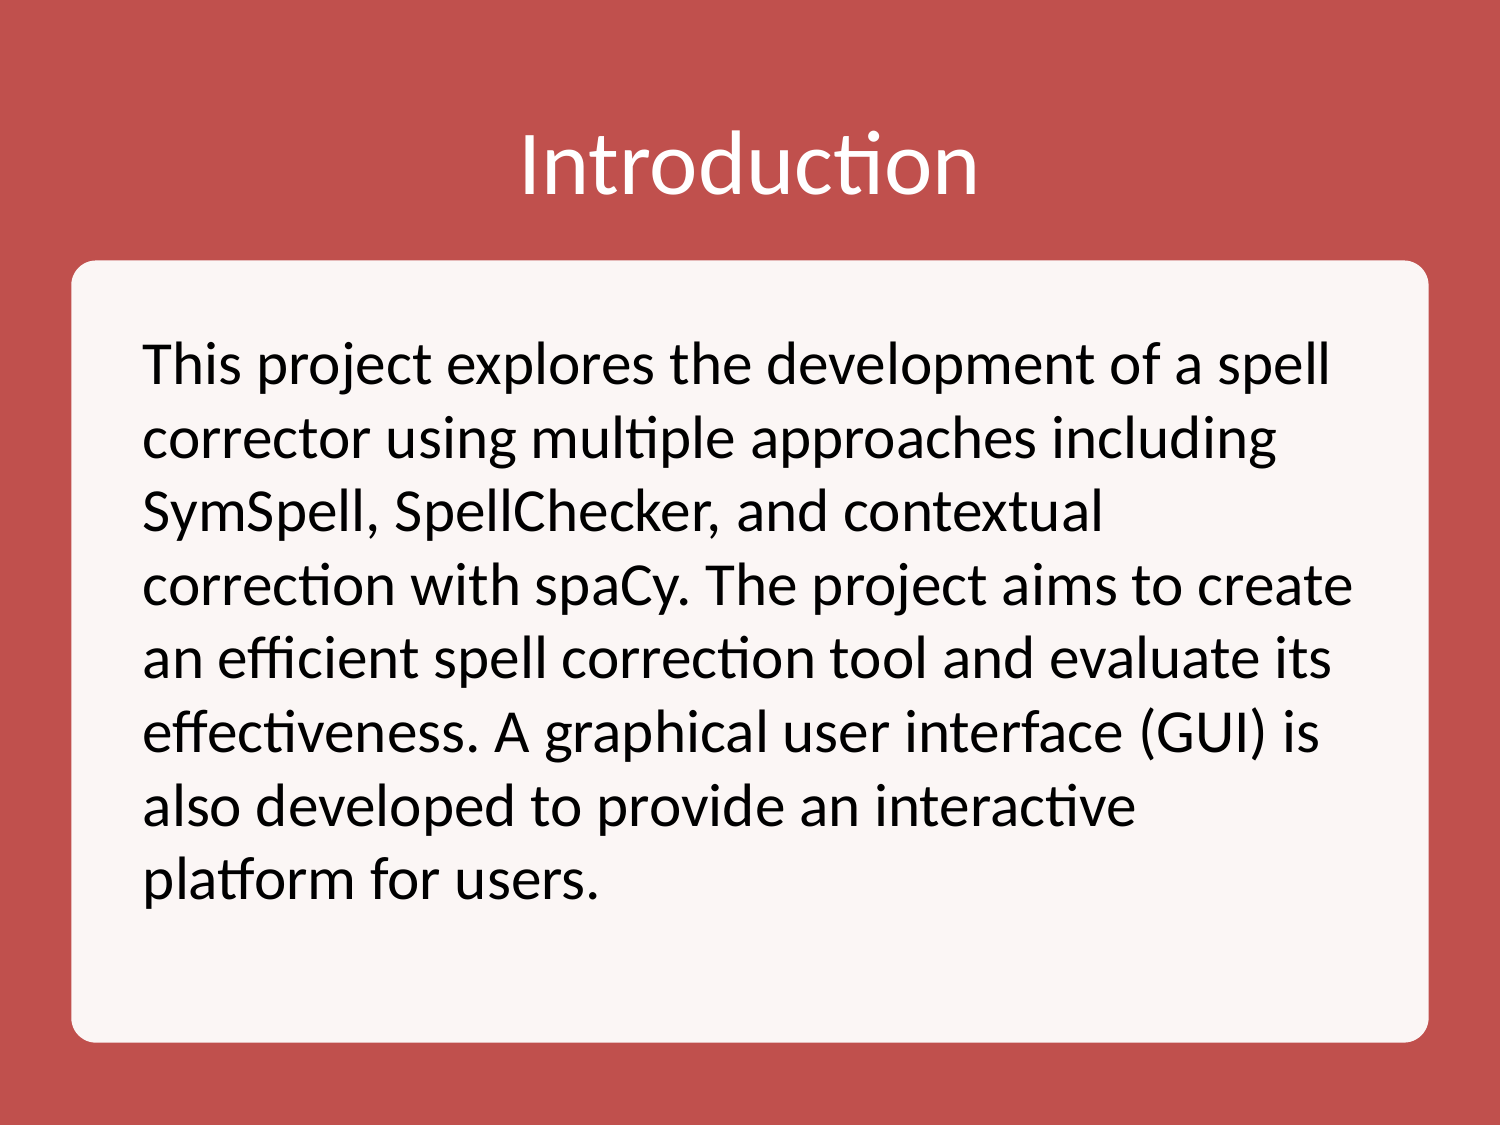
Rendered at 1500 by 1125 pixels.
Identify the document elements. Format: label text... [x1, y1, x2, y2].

text_box [69, 258, 1431, 1045]
text_box [0, 0, 1500, 1125]
title Introduction [103, 75, 1397, 241]
list This project explores the development of a spell corrector using multiple approaches including SymSpell, SpellChecker, and contextual correction with spaCy. The project aims to create an efficient spell correction tool and evaluate its effectiveness. A graphical user interface (GUI) is also developed to provide an interactive platform for users. [127, 315, 1372, 930]
